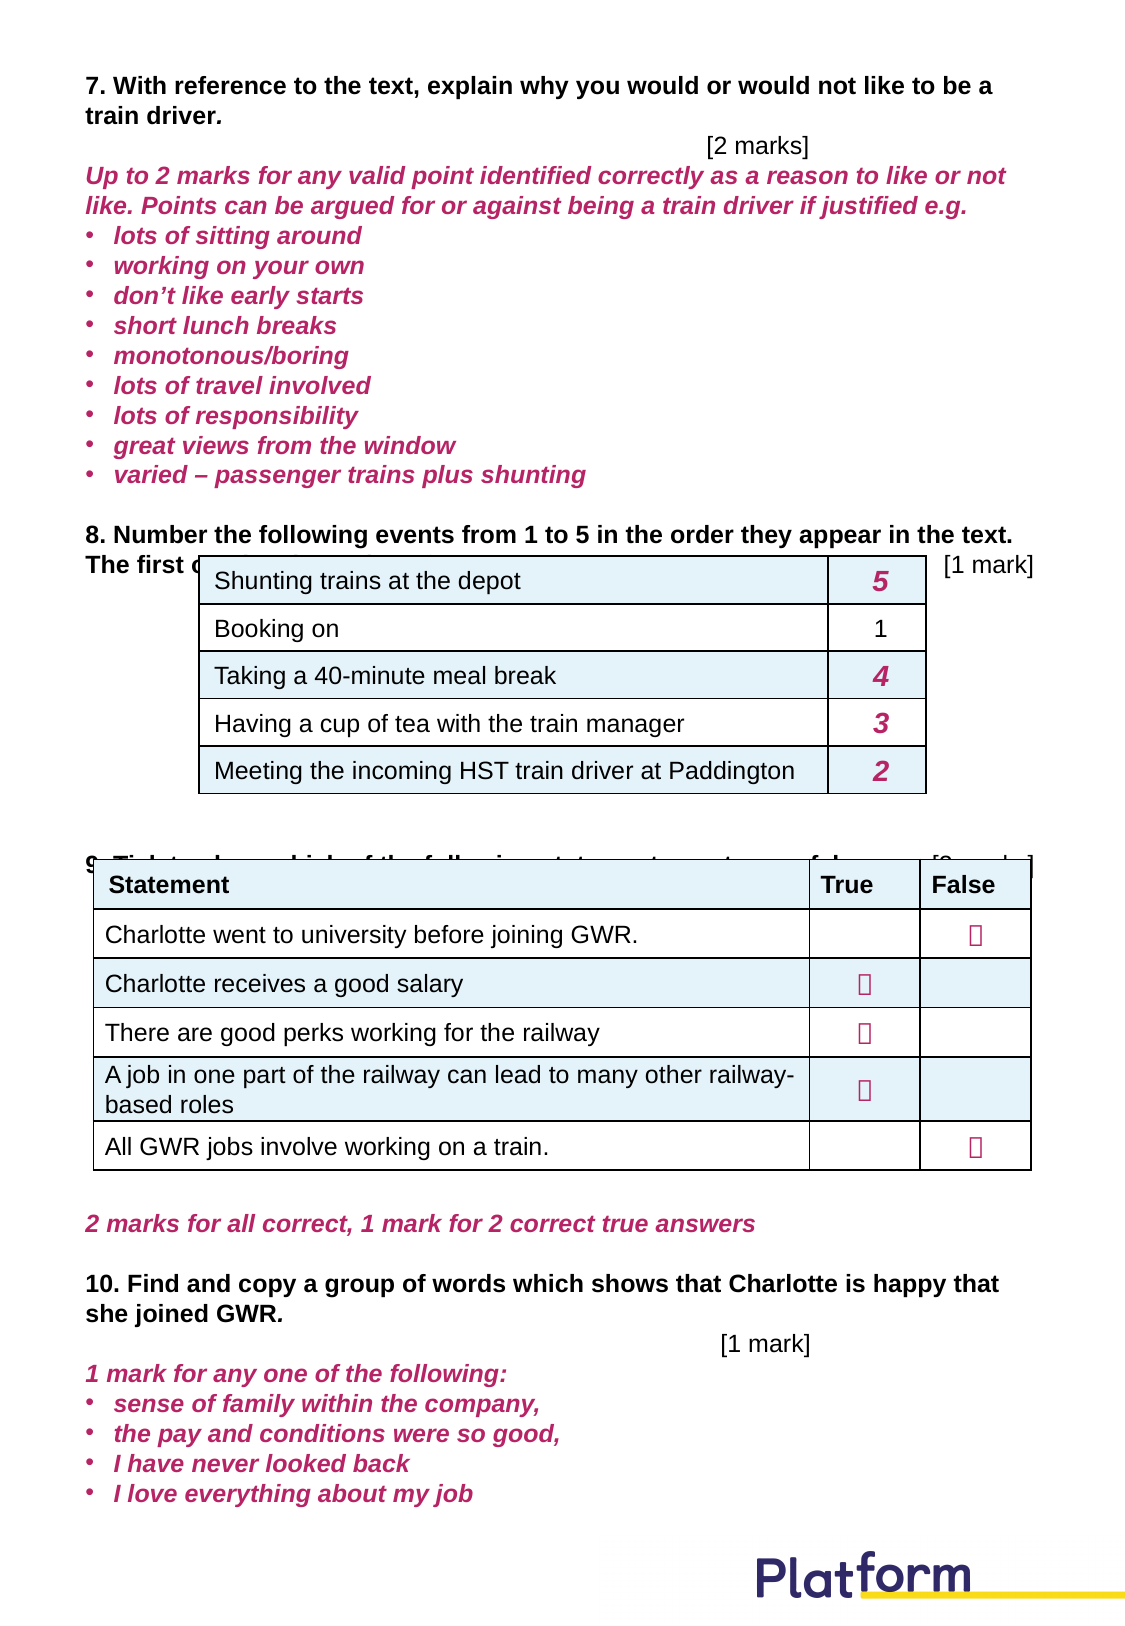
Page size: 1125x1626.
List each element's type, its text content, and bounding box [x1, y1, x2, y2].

table_header True [810, 860, 919, 908]
table_cell [921, 1008, 1030, 1056]
table_cell 2 [829, 747, 925, 793]
table_cell  [921, 910, 1030, 957]
table_cell Charlotte receives a good salary [94, 959, 809, 1007]
table_cell [810, 1122, 919, 1169]
table_cell  [810, 1008, 919, 1056]
table_cell [921, 1058, 1030, 1120]
table_header Statement [94, 860, 809, 908]
table_cell  [810, 1058, 919, 1120]
table_cell Meeting the incoming HST train driver at Paddington [200, 747, 827, 793]
table_cell 1 [829, 605, 925, 650]
table_cell  [921, 1122, 1030, 1169]
text_box 7. With reference to the text, explain why you would or would not like to be a train driver. [2 marks] Up to 2 marks for any valid point identified correctly as a reason to like or not like. Points can be argued for or against being a train driver if justified e.g. lots of sitting around working on your own don’t like early starts short lunch breaks monotonous/boring lots of travel involved lots of responsibility great views from the window varied – passenger trains plus shunting 8. Number the following events from 1 to 5 in the order they appear in the text. The first one has been done for you. [1 mark] 9. Tick to show which of the following statements are true or false. [2 marks] 2 marks for all correct, 1 mark for 2 correct true answers 10. Find and copy a group of words which shows that Charlotte is happy that she joined GWR. [1 mark] 1 mark for any one of the following: sense of family within the company, the pay and conditions were so good, I have never looked back I love everything about my job [70, 62, 1055, 1575]
table_header Shunting trains at the depot [200, 557, 827, 603]
table_cell Booking on [200, 605, 827, 650]
table_cell All GWR jobs involve working on a train. [94, 1122, 809, 1169]
table_cell 4 [829, 652, 925, 698]
table_cell Taking a 40-minute meal break [200, 652, 827, 698]
table_cell [810, 910, 919, 957]
table_cell Charlotte went to university before joining GWR. [94, 910, 809, 957]
table_cell Having a cup of tea with the train manager [200, 699, 827, 745]
picture [599, 1535, 1125, 1625]
table_cell There are good perks working for the railway [94, 1008, 809, 1056]
table_cell 3 [829, 699, 925, 745]
table_cell  [810, 959, 919, 1007]
table_cell [921, 959, 1030, 1007]
table_header False [921, 860, 1030, 908]
table_header 5 [829, 557, 925, 603]
table_cell A job in one part of the railway can lead to many other railway-based roles [94, 1058, 809, 1120]
